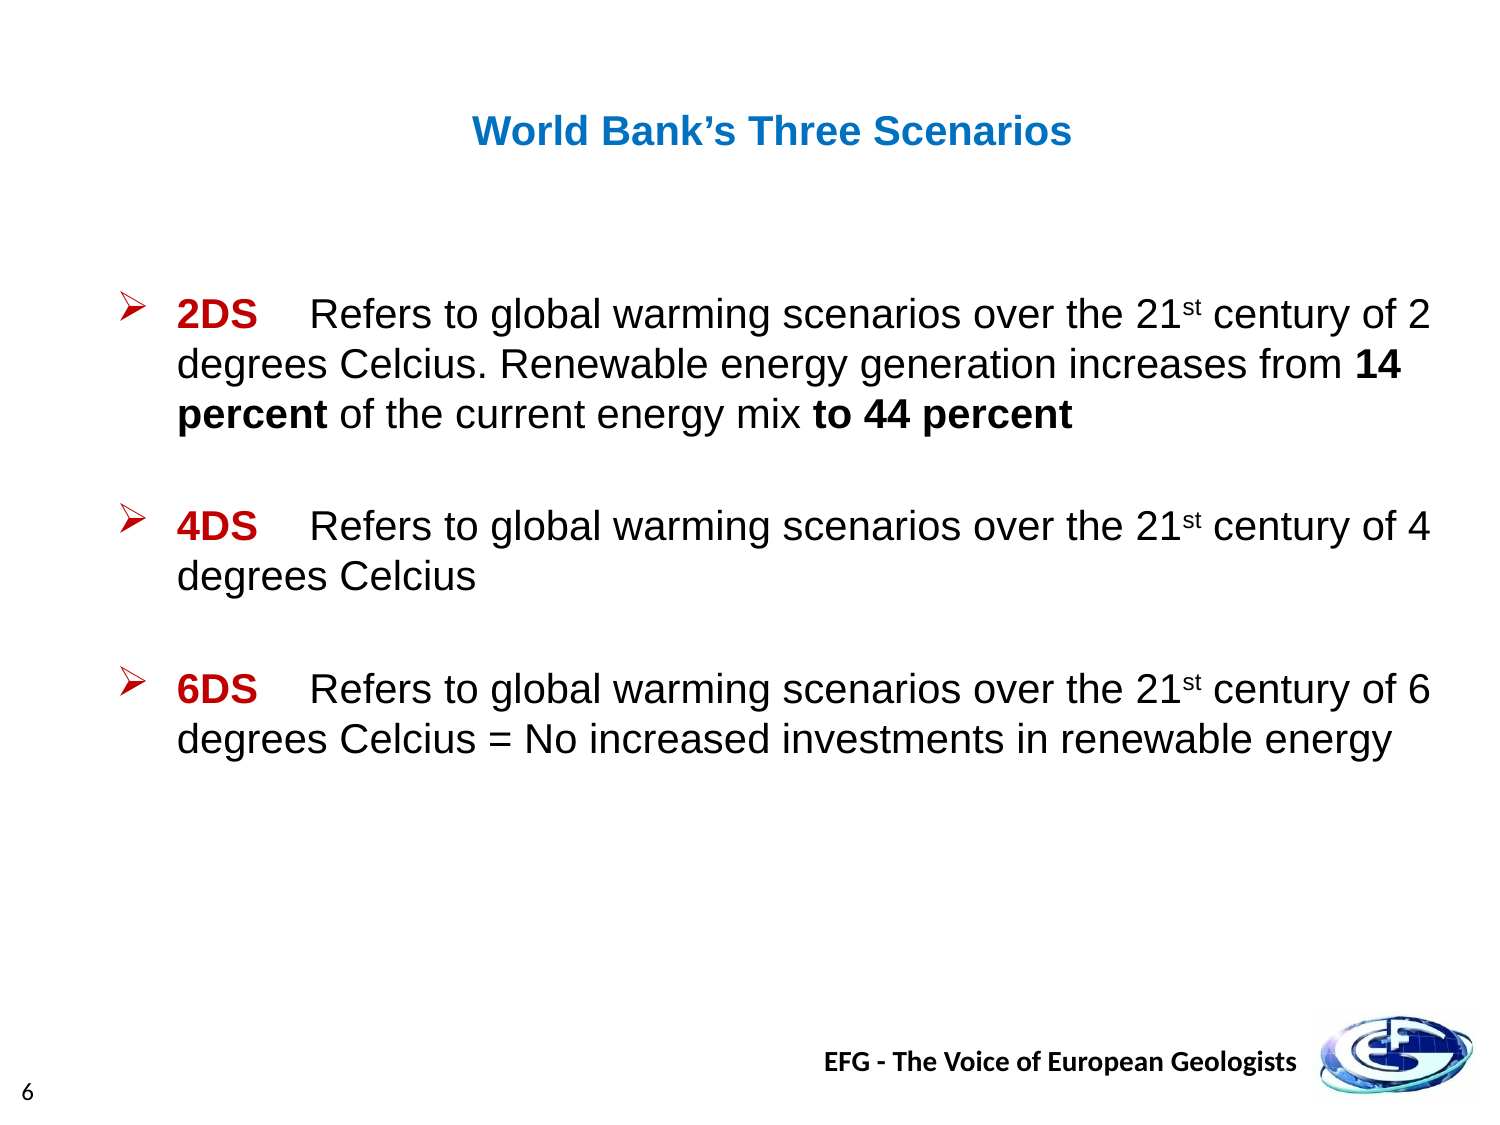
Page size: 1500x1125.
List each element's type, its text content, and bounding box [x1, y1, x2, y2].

slide_number 6 [6, 1060, 357, 1121]
text_box World Bank’s Three Scenarios [457, 96, 1088, 162]
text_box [726, 1011, 1477, 1103]
text_box 2DS Refers to global warming scenarios over the 21st century of 2 degrees Celcius. Renewable energy generation increases from 14 percent of the current energy mix to 44 percent 4DS Refers to global warming scenarios over the 21st century of 4 degrees Celcius 6DS Refers to global warming scenarios over the 21st century of 6 degrees Celcius = No increased investments in renewable energy [29, 278, 1459, 769]
